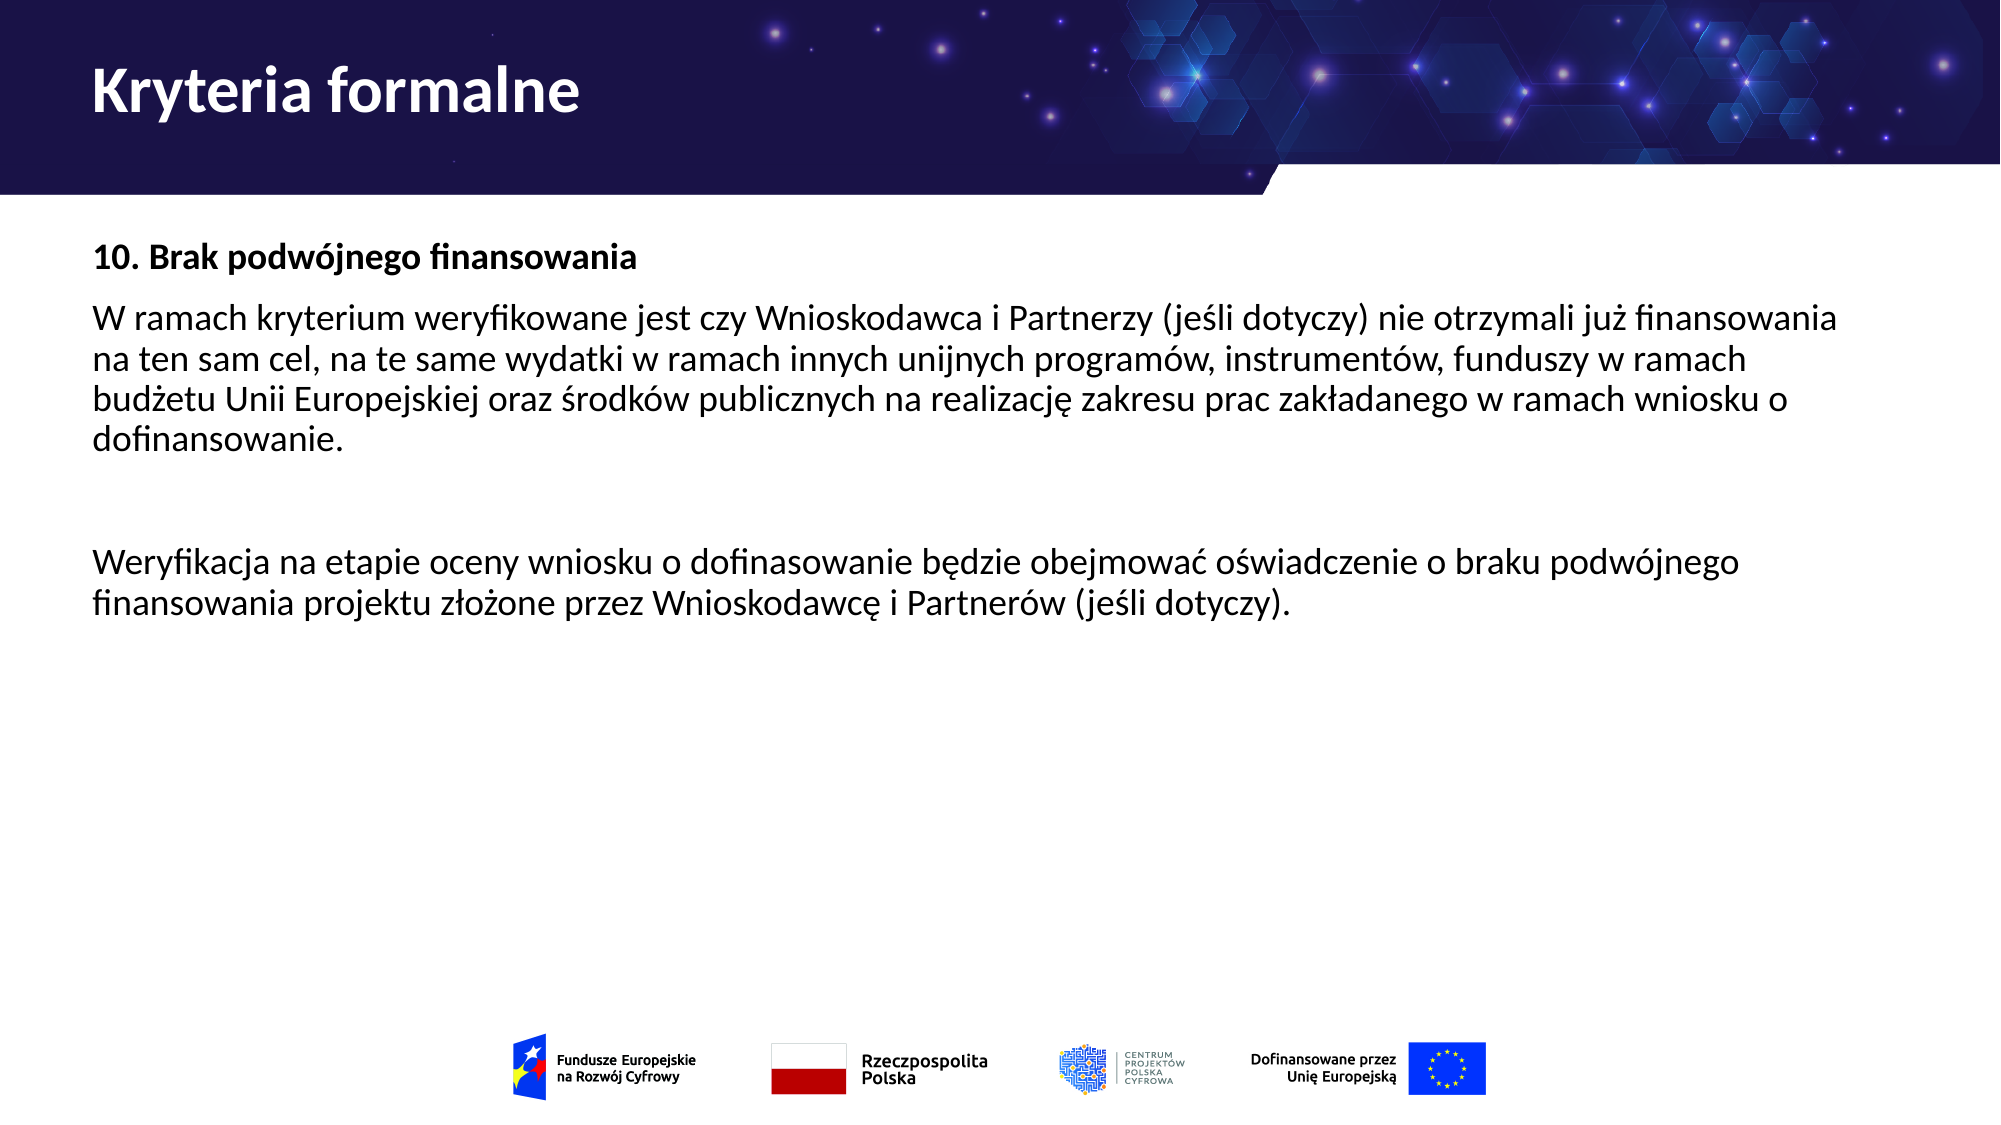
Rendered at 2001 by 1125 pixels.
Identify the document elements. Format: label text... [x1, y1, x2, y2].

title Kryteria formalne [77, 46, 1863, 136]
list Brak podwójnego finansowania W ramach kryterium weryfikowane jest czy Wnioskodawca i Partnerzy (jeśli dotyczy) nie otrzymali już finansowania na ten sam cel, na te same wydatki w ramach innych unijnych programów, instrumentów, funduszy w ramach budżetu Unii Europejskiej oraz środków publicznych na realizację zakresu prac zakładanego w ramach wniosku o dofinansowanie. Weryfikacja na etapie oceny wniosku o dofinasowanie będzie obejmować oświadczenie o braku podwójnego finansowania projektu złożone przez Wnioskodawcę i Partnerów (jeśli dotyczy). [77, 229, 1863, 904]
picture [0, 0, 2000, 195]
picture [491, 1011, 1509, 1122]
